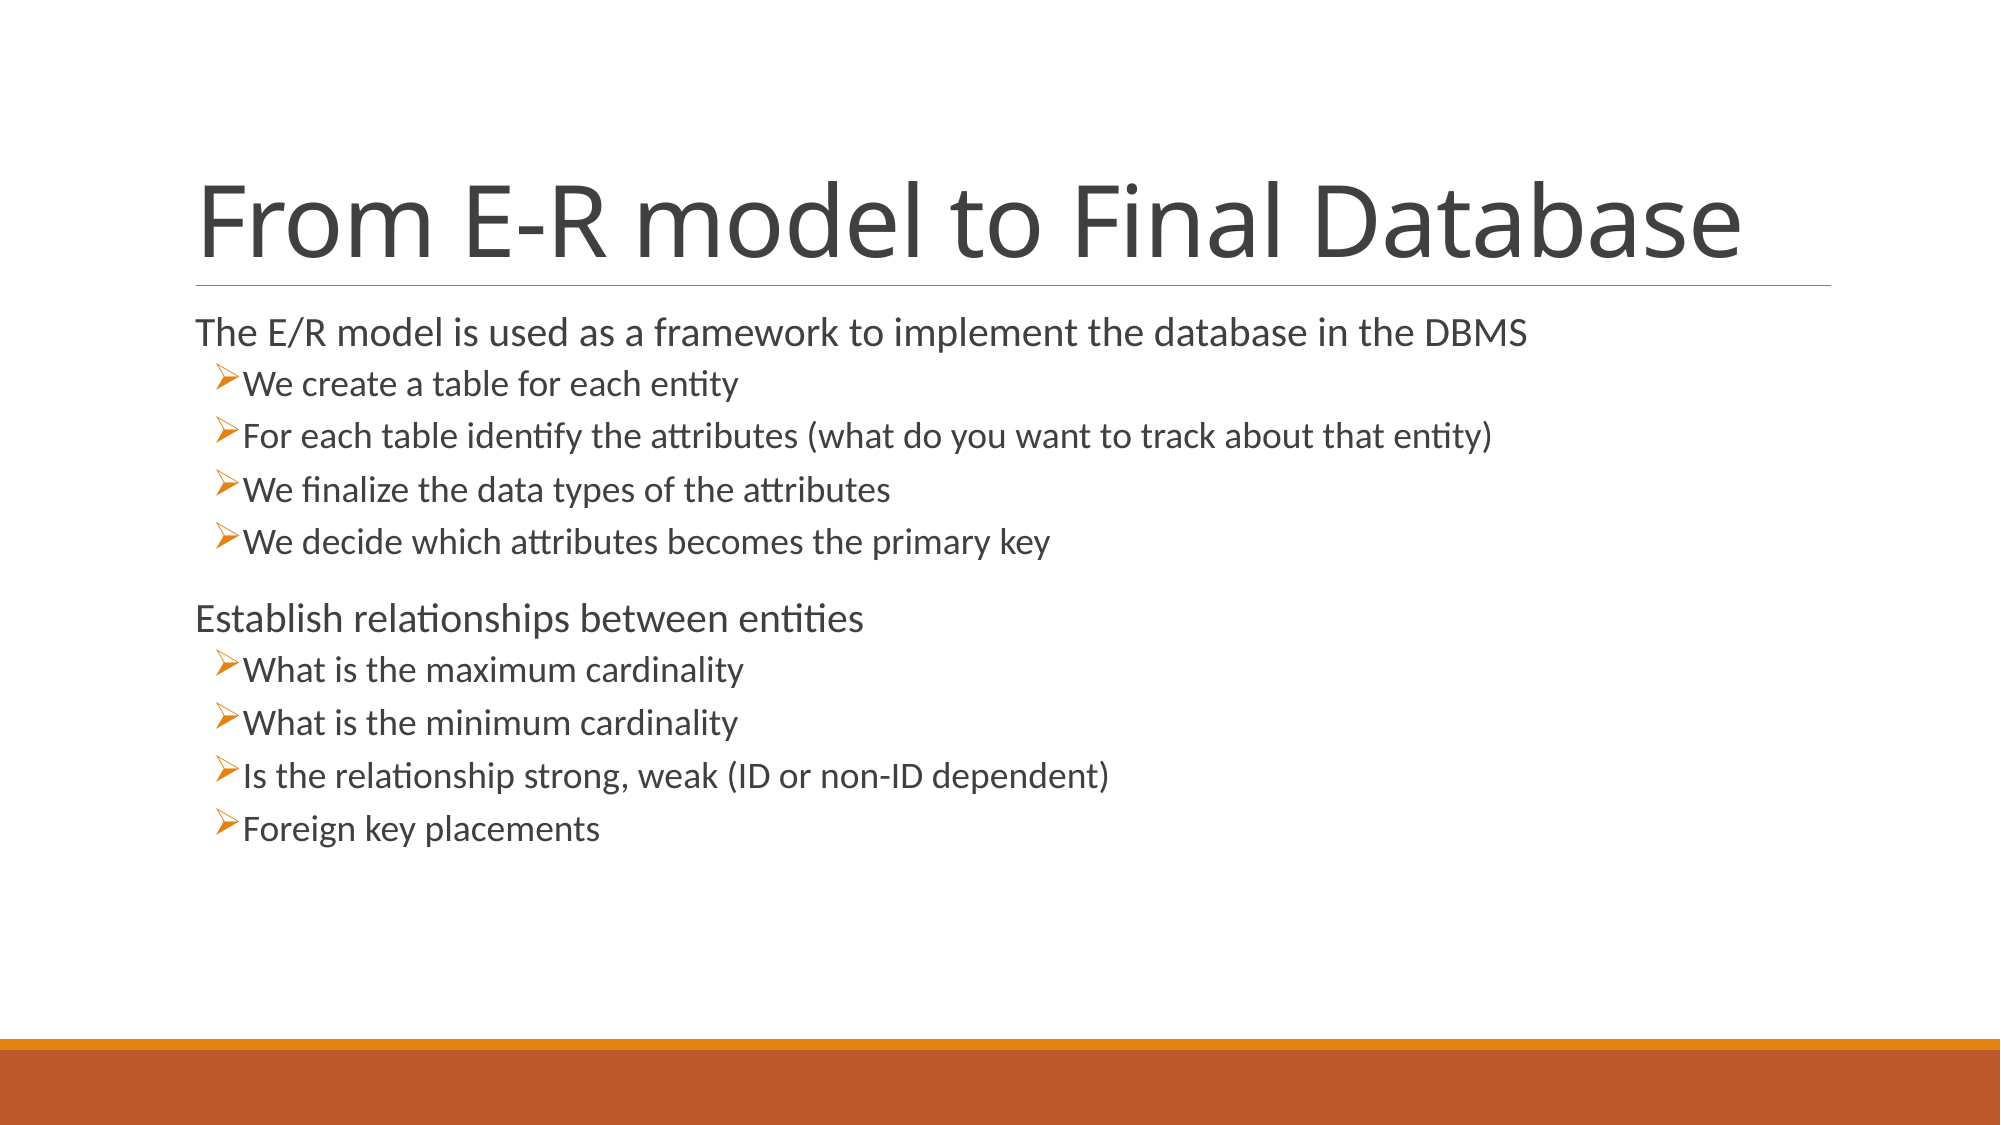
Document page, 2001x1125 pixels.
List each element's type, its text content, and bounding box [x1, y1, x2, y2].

list The E/R model is used as a framework to implement the database in the DBMS We create a table for each entity For each table identify the attributes (what do you want to track about that entity) We finalize the data types of the attributes We decide which attributes becomes the primary key Establish relationships between entities What is the maximum cardinality What is the minimum cardinality Is the relationship strong, weak (ID or non-ID dependent) Foreign key placements [180, 302, 1830, 963]
title From E-R model to Final Database [180, 47, 1830, 285]
